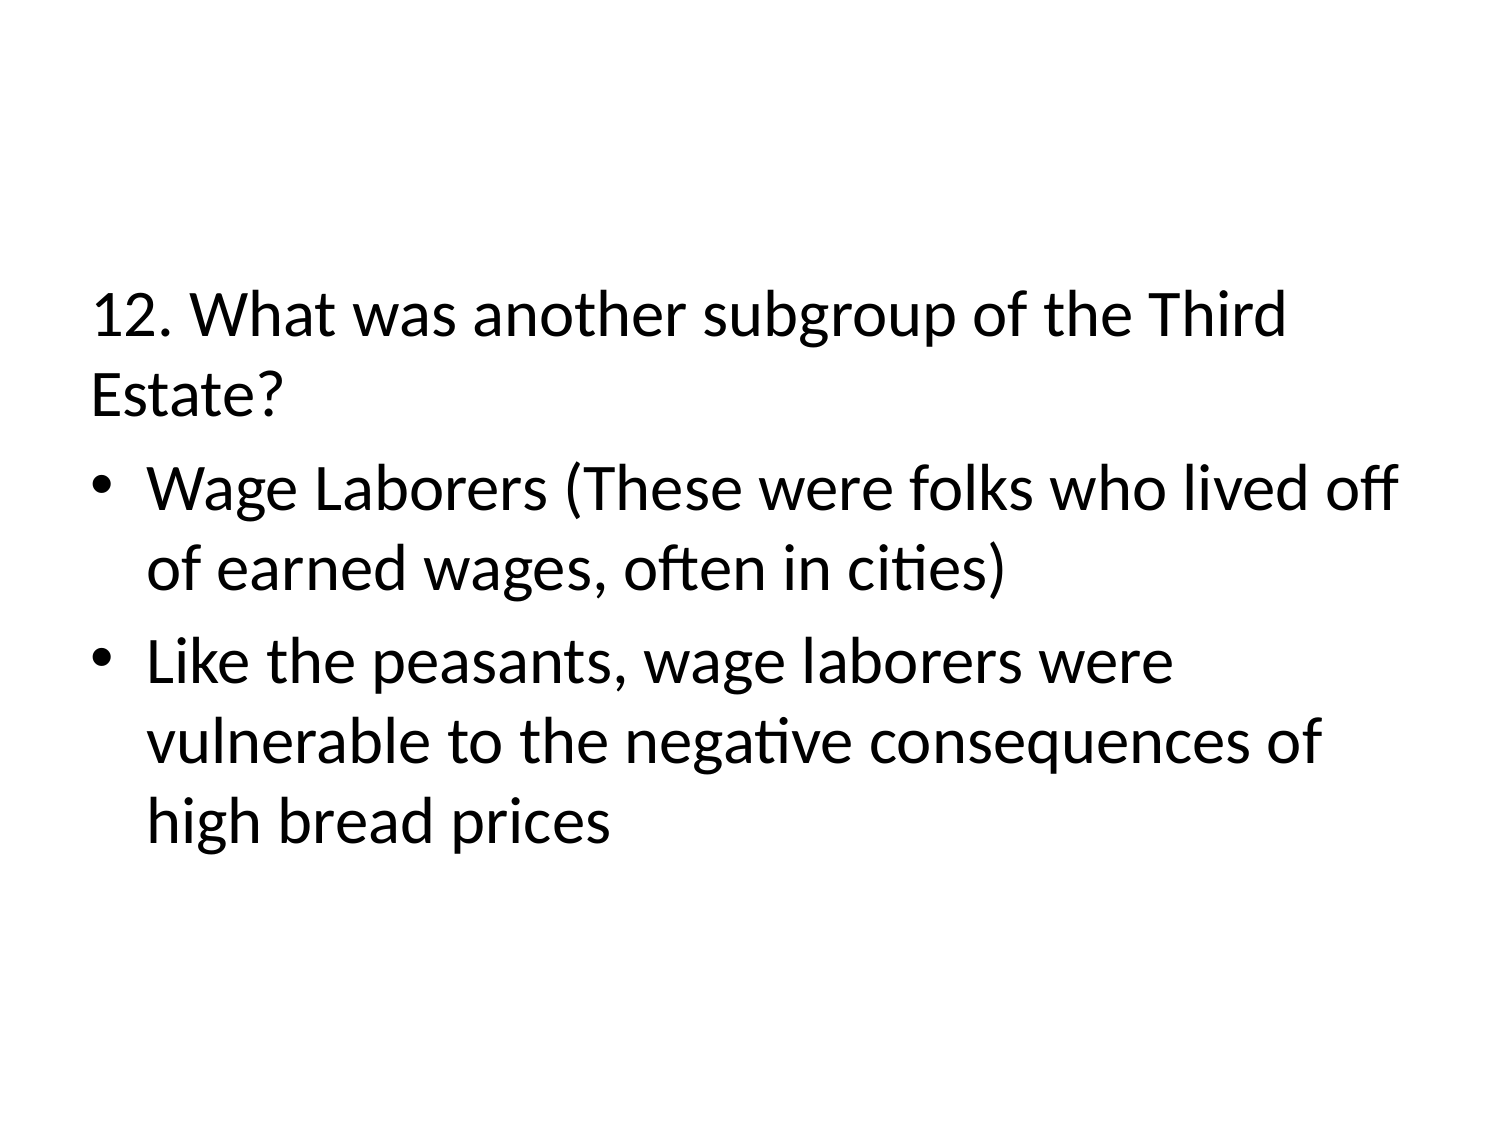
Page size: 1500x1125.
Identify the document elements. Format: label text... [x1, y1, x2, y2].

list 12. What was another subgroup of the Third Estate? Wage Laborers (These were folks who lived off of earned wages, often in cities) Like the peasants, wage laborers were vulnerable to the negative consequences of high bread prices [75, 262, 1425, 1005]
